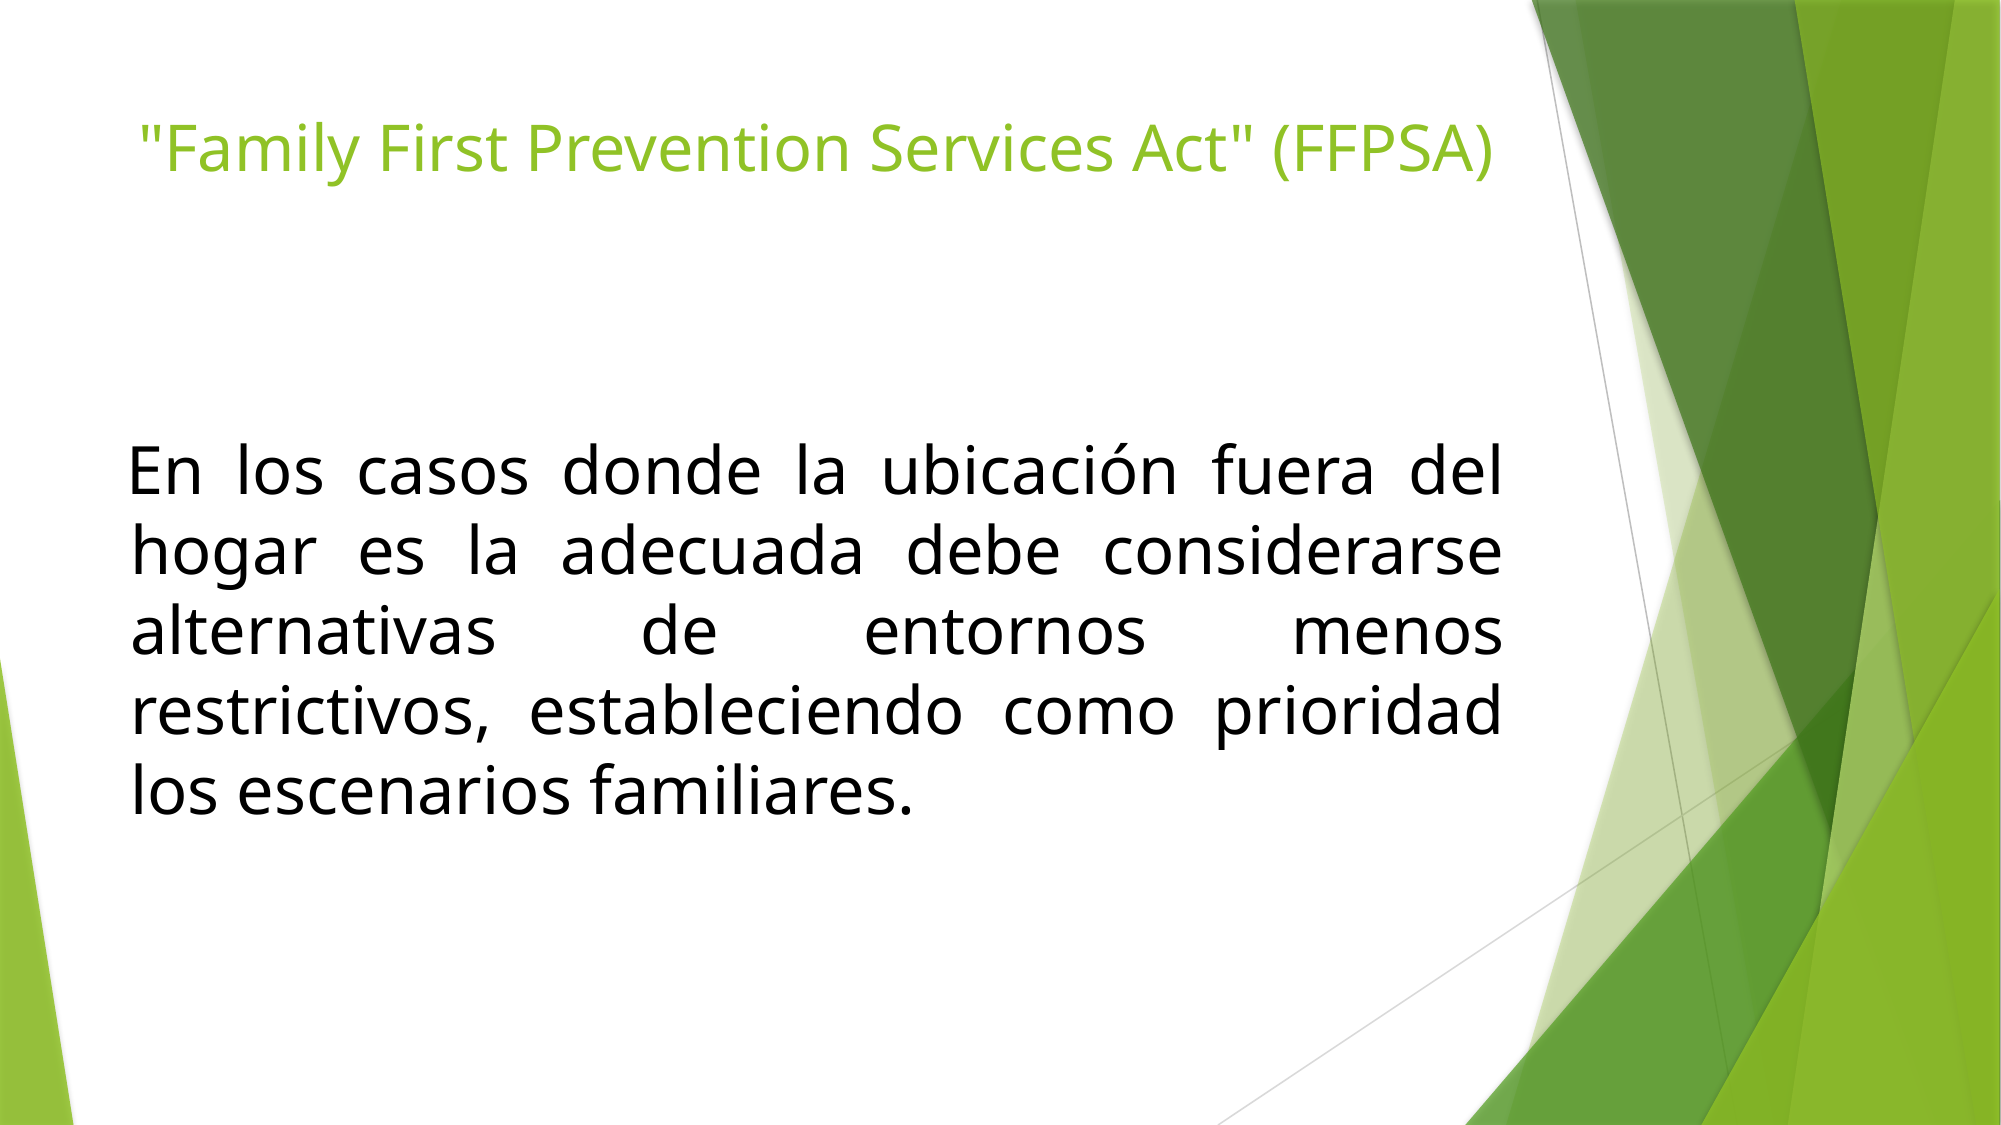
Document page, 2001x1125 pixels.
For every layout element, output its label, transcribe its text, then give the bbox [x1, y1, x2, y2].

list En los casos donde la ubicación fuera del hogar es la adecuada debe considerarse alternativas de entornos menos restrictivos, estableciendo como prioridad los escenarios familiares. [111, 354, 1522, 992]
title "Family First Prevention Services Act" (FFPSA) [111, 99, 1522, 317]
